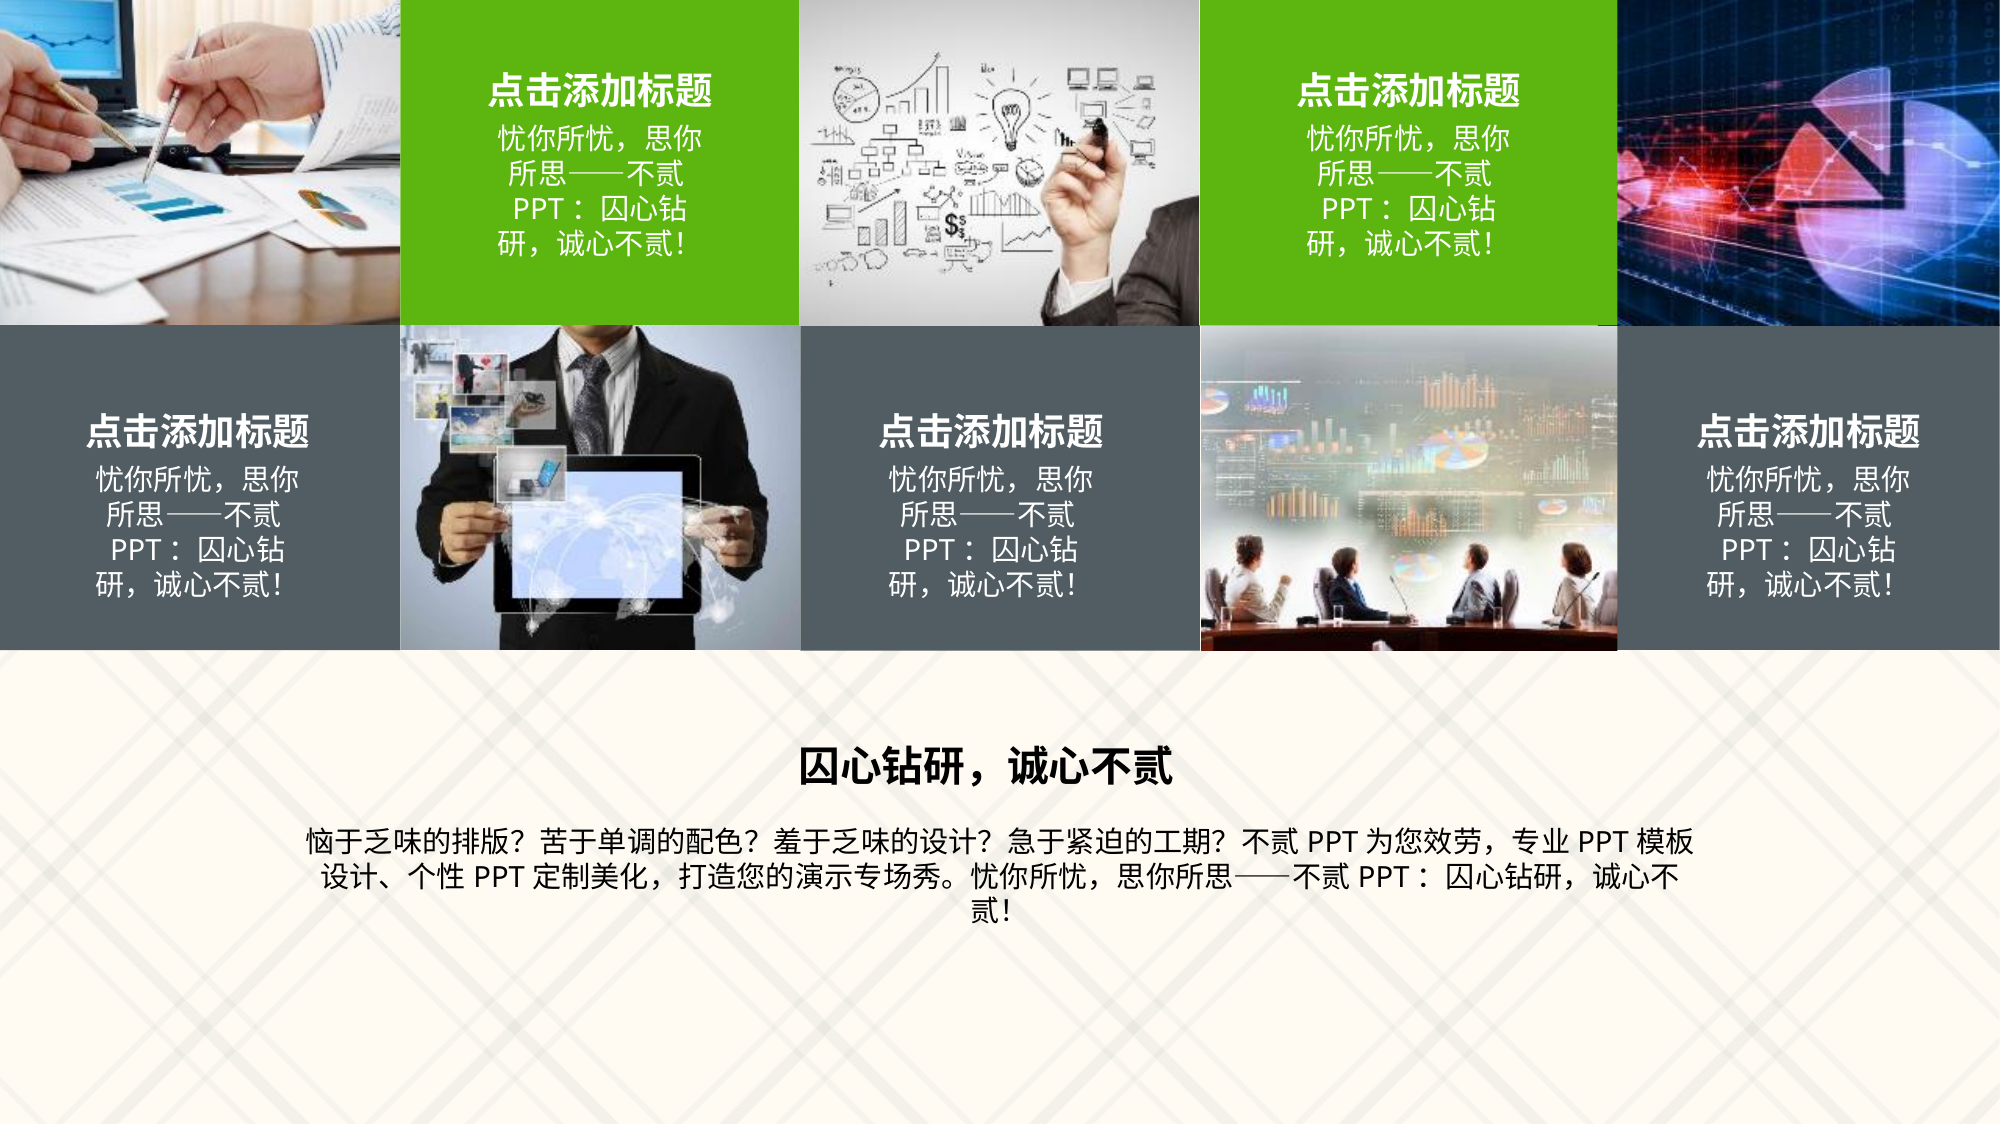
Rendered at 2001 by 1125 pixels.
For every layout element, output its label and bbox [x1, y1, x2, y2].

text_box [281, 745, 1719, 942]
text_box [877, 407, 1105, 603]
text_box [1695, 407, 1923, 603]
text_box [1295, 66, 1523, 262]
picture [0, 0, 2000, 1124]
text_box [486, 66, 714, 262]
text_box [84, 407, 312, 603]
